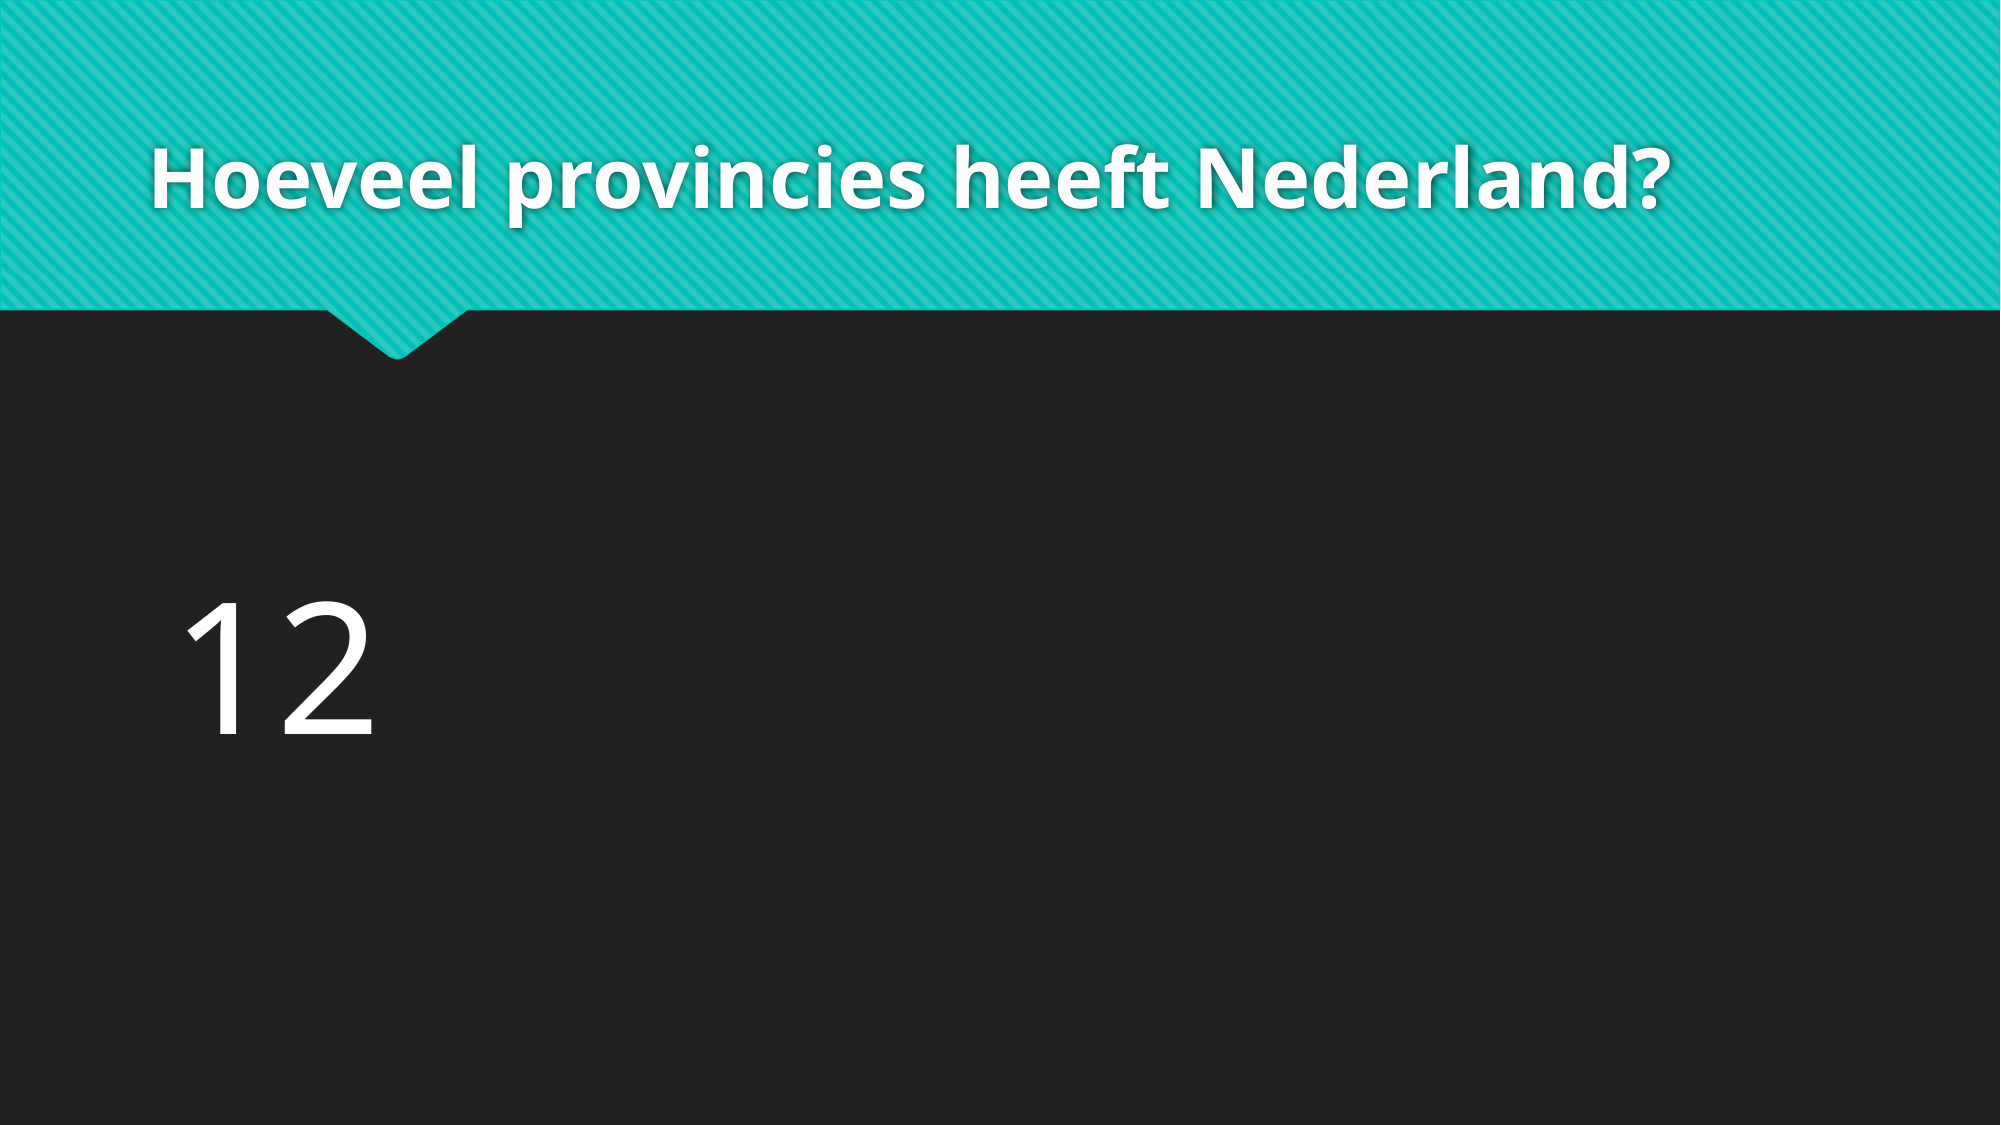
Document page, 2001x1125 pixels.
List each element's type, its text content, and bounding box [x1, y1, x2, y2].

title Hoeveel provincies heeft Nederland? [132, 73, 1868, 233]
text_box 12 [156, 544, 781, 779]
